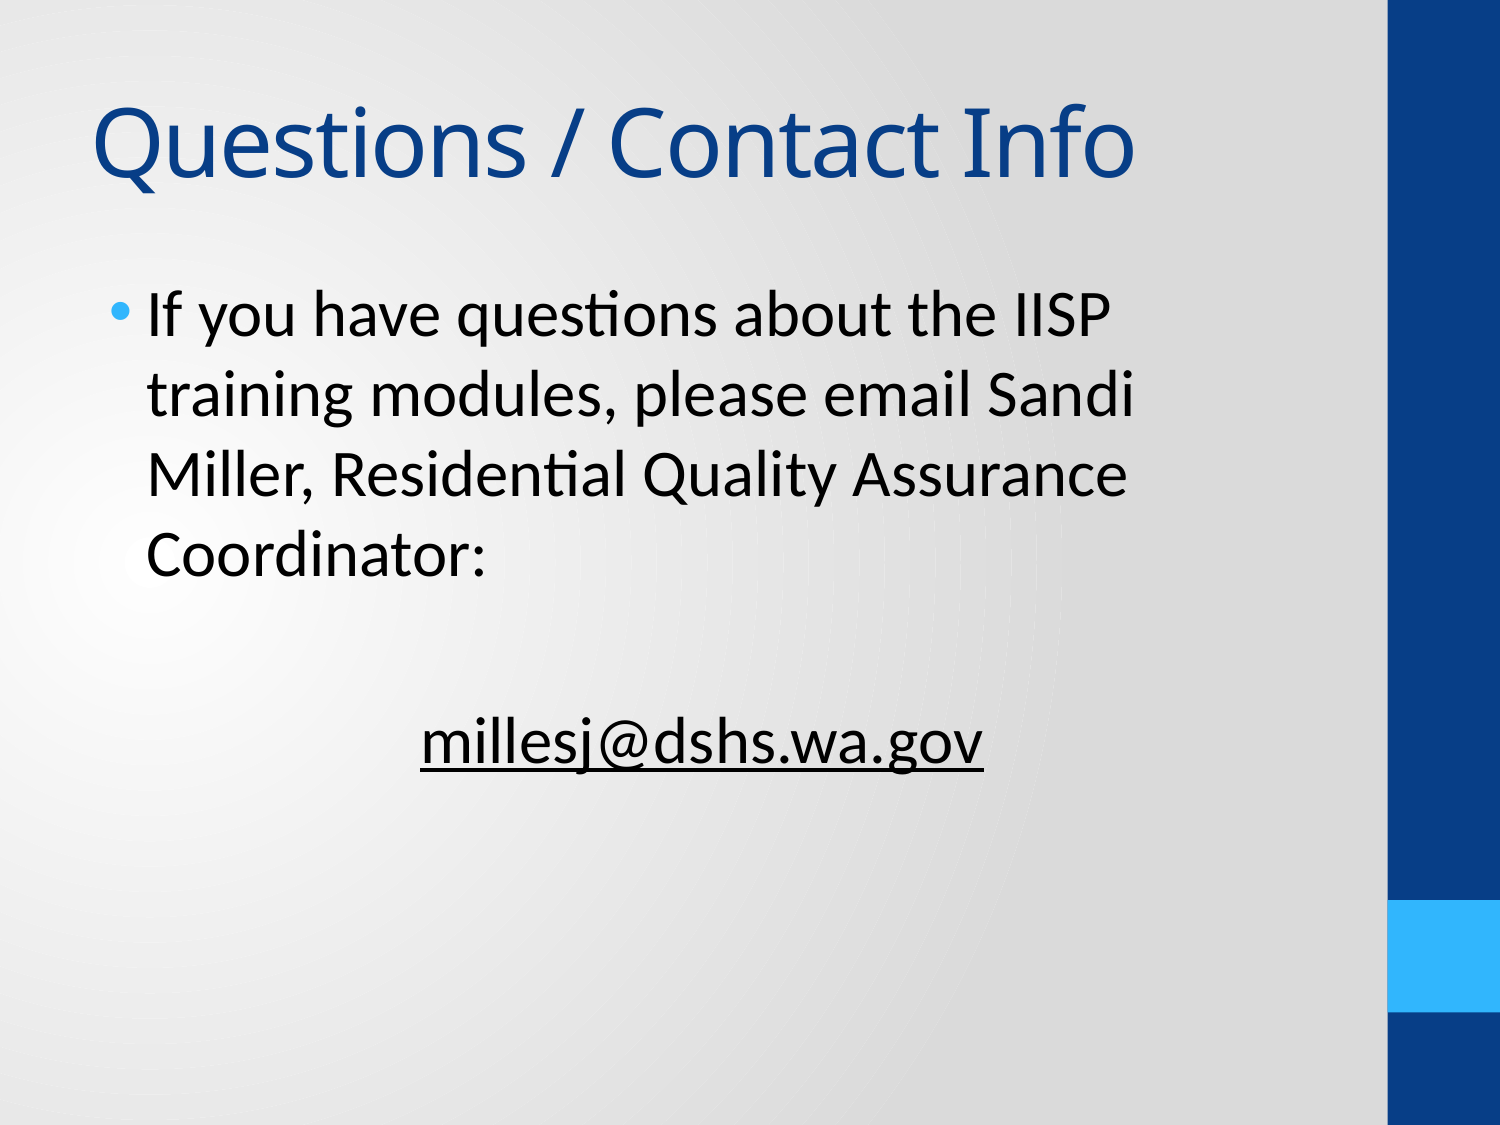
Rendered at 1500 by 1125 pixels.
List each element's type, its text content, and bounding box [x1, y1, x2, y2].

title Questions / Contact Info [75, 45, 1325, 233]
list If you have questions about the IISP training modules, please email Sandi Miller, Residential Quality Assurance Coordinator: millesj@dshs.wa.gov [75, 262, 1325, 1050]
